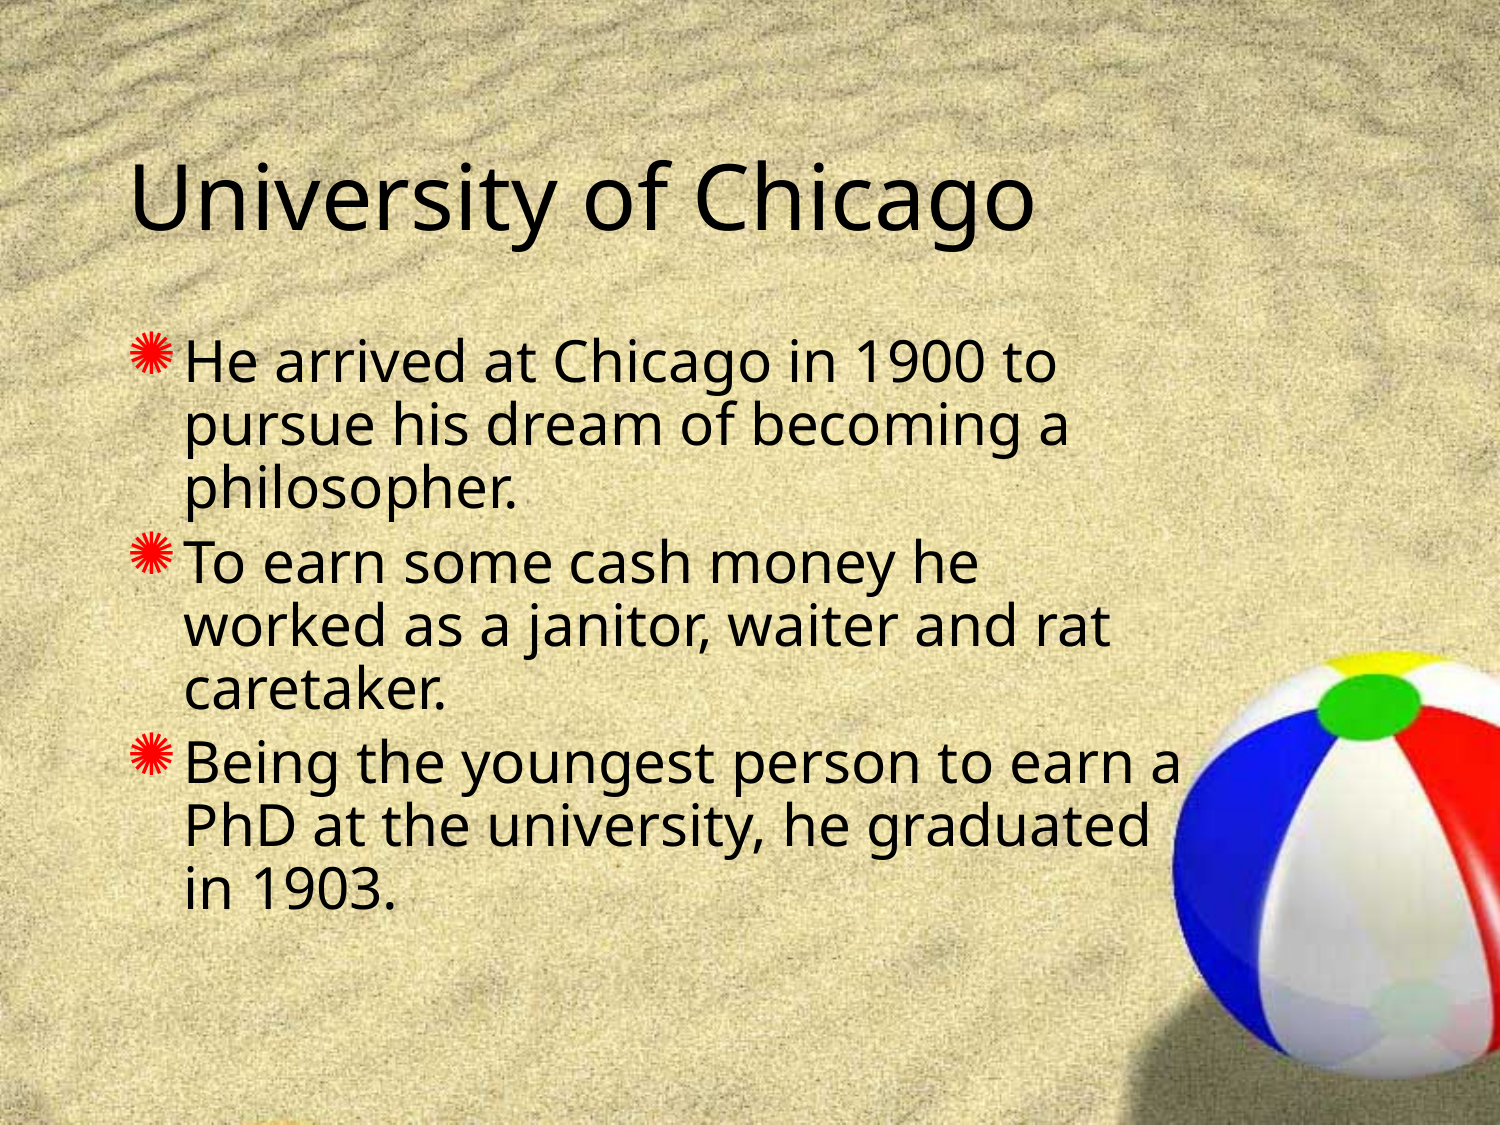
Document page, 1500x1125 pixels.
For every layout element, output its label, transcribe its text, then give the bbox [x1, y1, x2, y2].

picture [0, 0, 1500, 1125]
list He arrived at Chicago in 1900 to pursue his dream of becoming a philosopher. To earn some cash money he worked as a janitor, waiter and rat caretaker. Being the youngest person to earn a PhD at the university, he graduated in 1903. [112, 324, 1213, 1001]
title University of Chicago [112, 99, 1388, 288]
